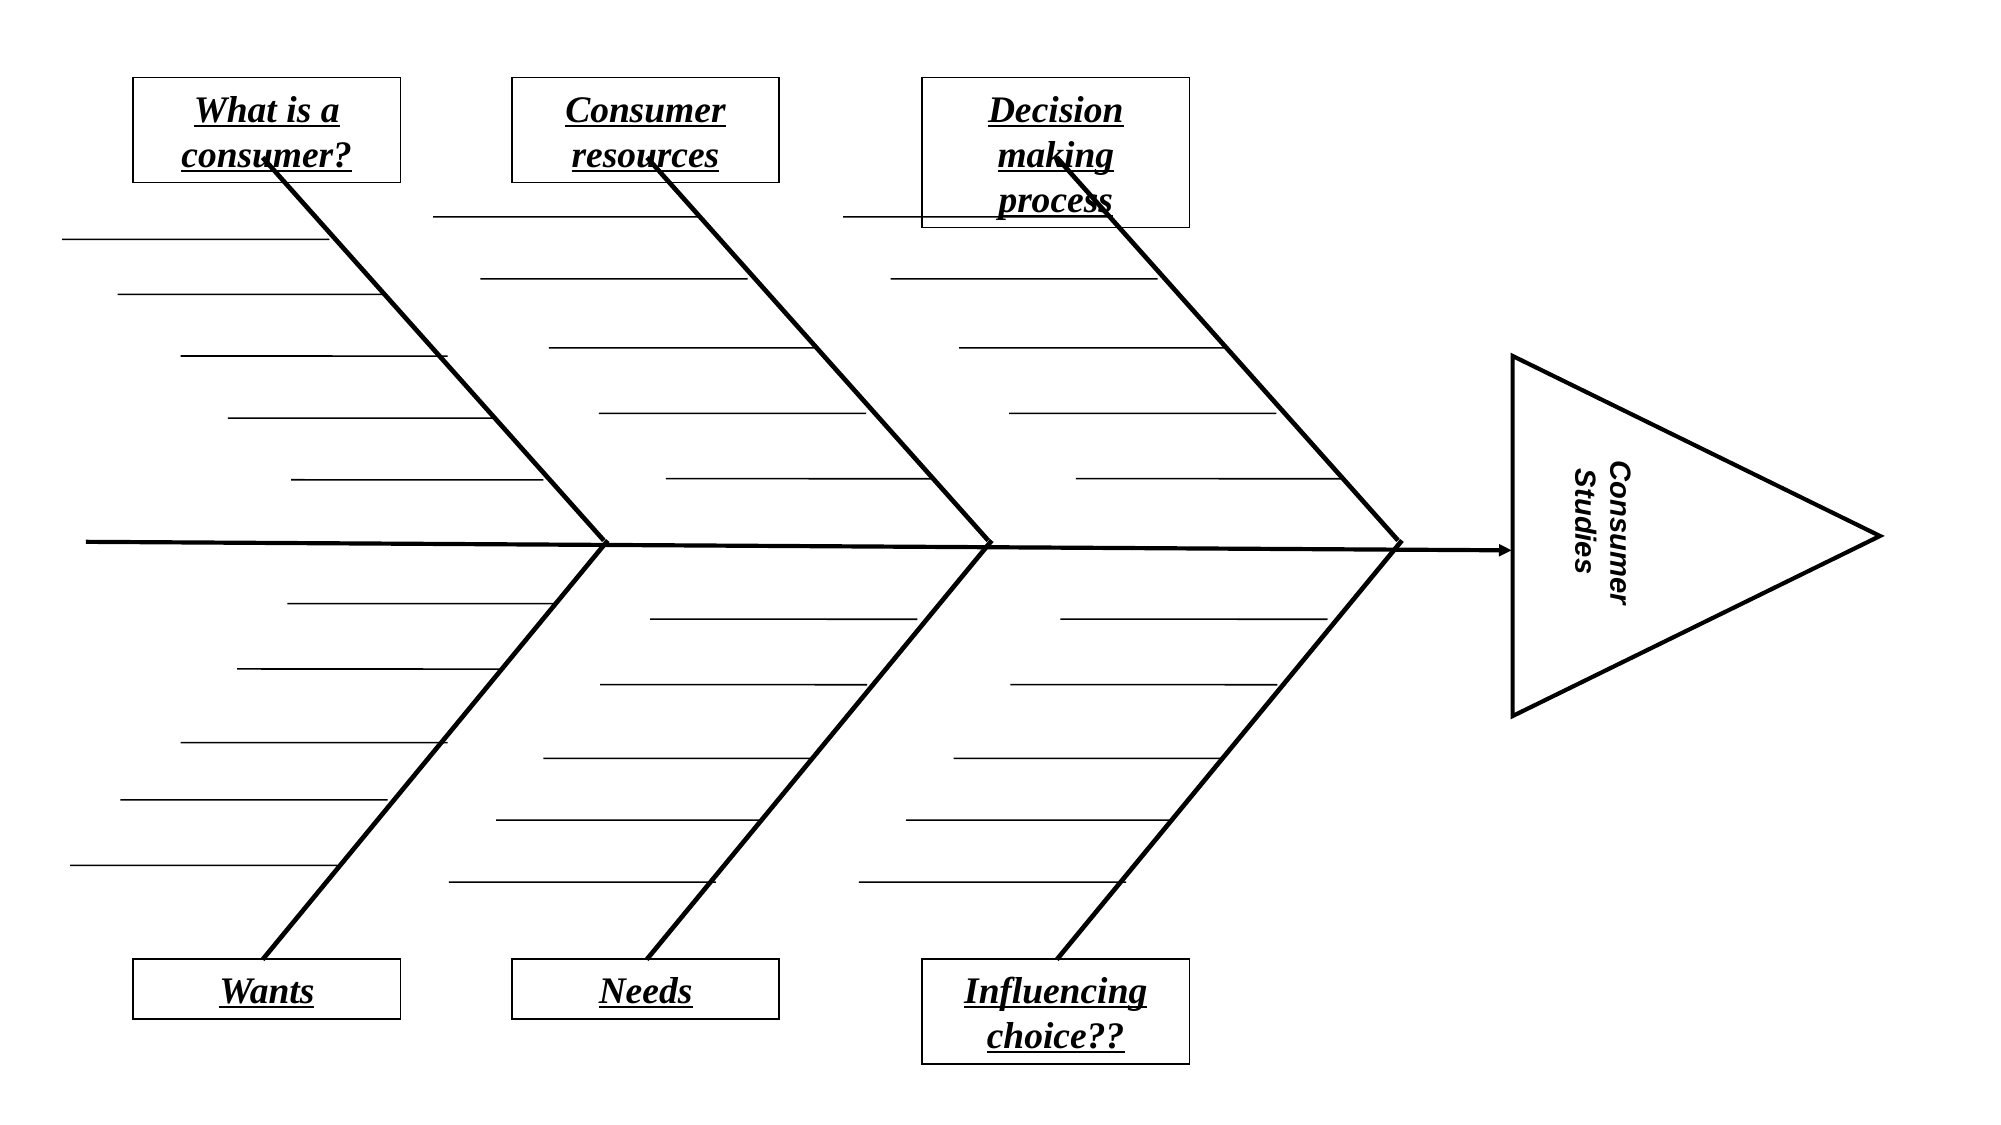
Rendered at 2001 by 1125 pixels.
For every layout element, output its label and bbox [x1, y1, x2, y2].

text_box [62, 77, 1880, 1066]
